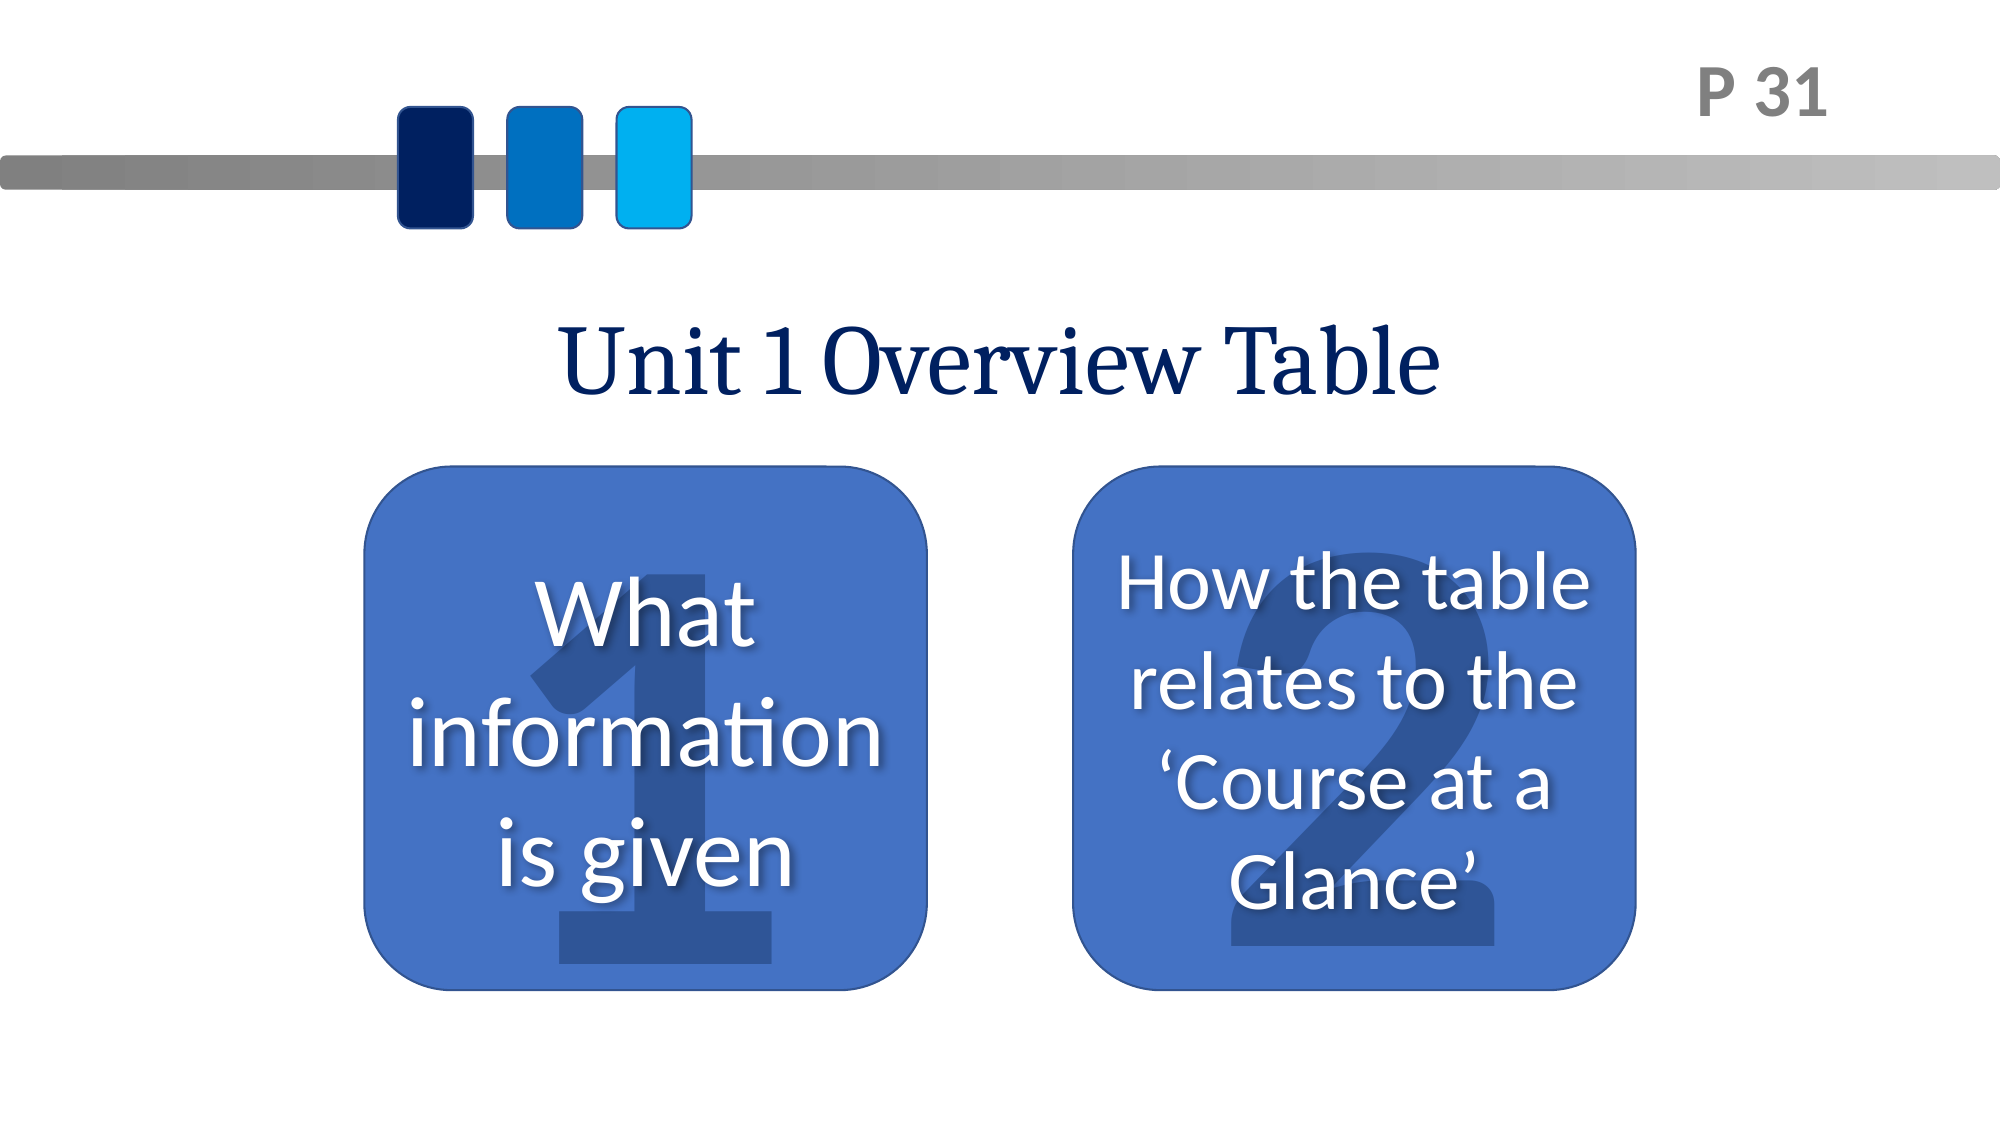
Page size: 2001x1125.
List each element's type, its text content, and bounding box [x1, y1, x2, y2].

text_box [615, 105, 693, 230]
text_box [475, 154, 506, 191]
text_box How the table relates to the ‘Course at a Glance’ [1073, 518, 1636, 934]
text_box [396, 105, 475, 230]
text_box [364, 465, 475, 539]
text_box Unit 1 Overview Table [417, 287, 1583, 423]
text_box [1080, 465, 1196, 516]
text_box [693, 154, 2000, 191]
text_box 2 [1196, 339, 1706, 1075]
text_box 1 [475, 357, 986, 1092]
text_box What information is given [364, 539, 927, 914]
text_box [364, 919, 475, 992]
text_box [584, 154, 615, 191]
text_box [0, 154, 396, 191]
text_box [1081, 943, 1196, 992]
text_box [506, 105, 584, 230]
text_box P 31 [1682, 33, 1880, 139]
